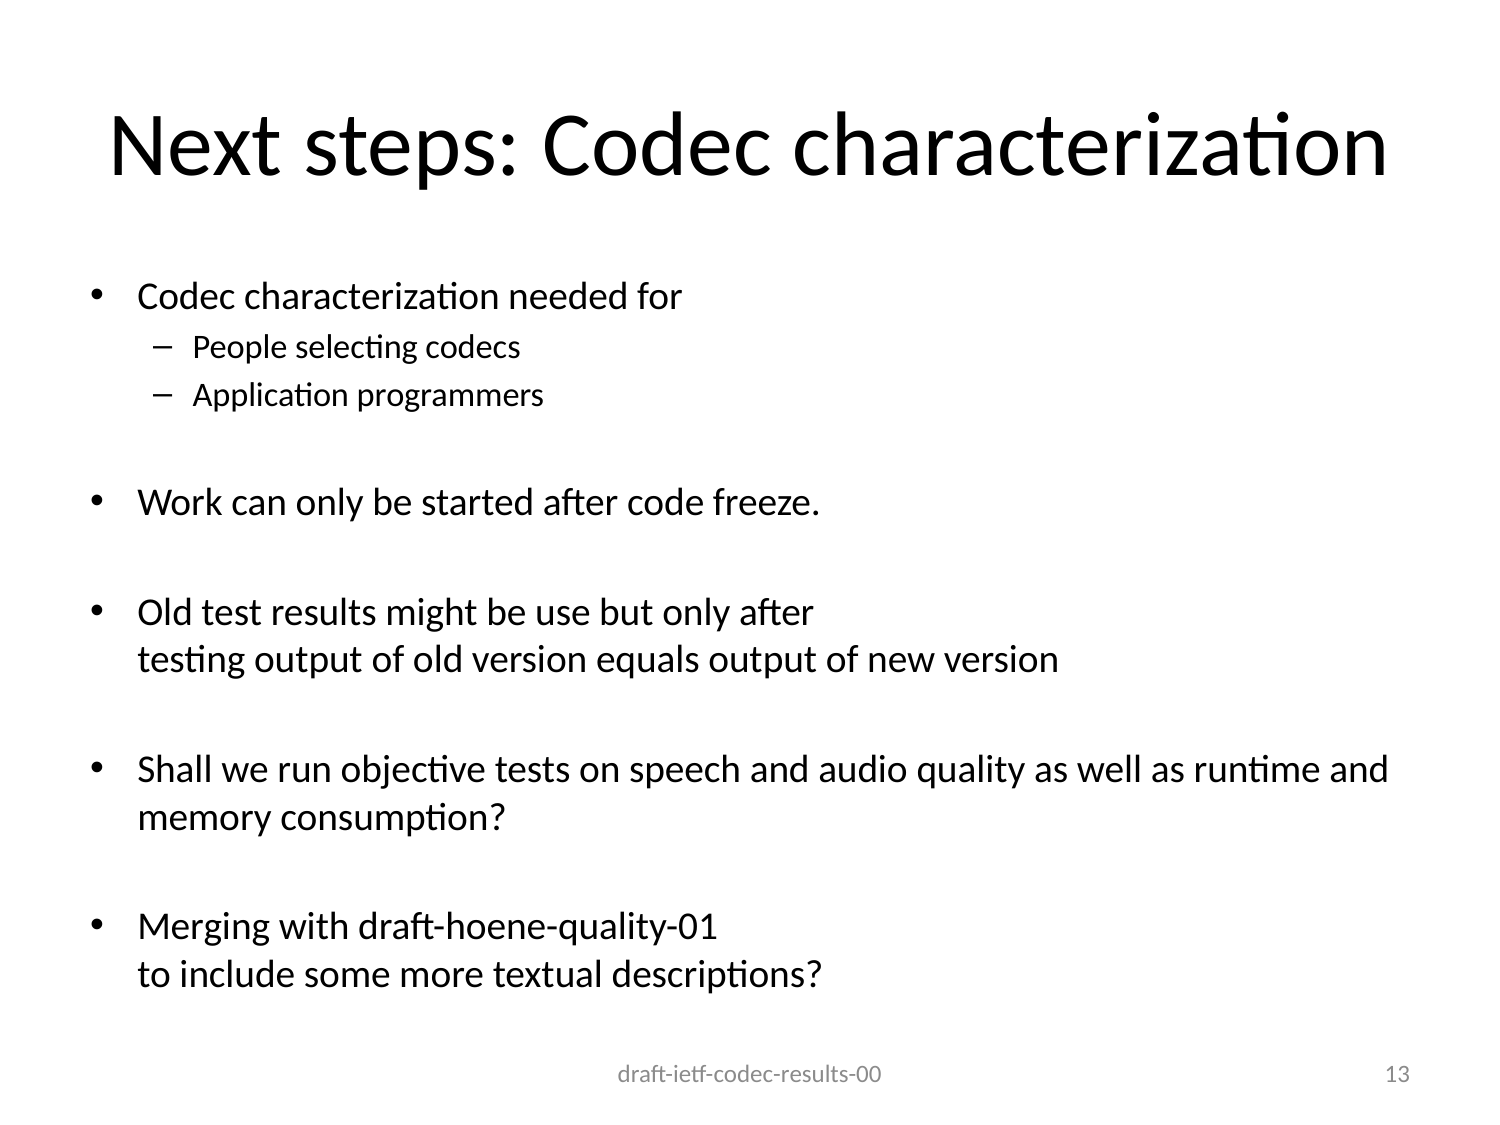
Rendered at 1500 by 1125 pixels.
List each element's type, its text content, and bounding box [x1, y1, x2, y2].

footer draft-ietf-codec-results-00 [512, 1042, 988, 1103]
list Codec characterization needed for People selecting codecs Application programmers Work can only be started after code freeze. Old test results might be use but only after testing output of old version equals output of new version Shall we run objective tests on speech and audio quality as well as runtime and memory consumption? Merging with draft-hoene-quality-01 to include some more textual descriptions? [75, 262, 1425, 1005]
title Next steps: Codec characterization [75, 45, 1425, 233]
slide_number 13 [1074, 1042, 1425, 1103]
